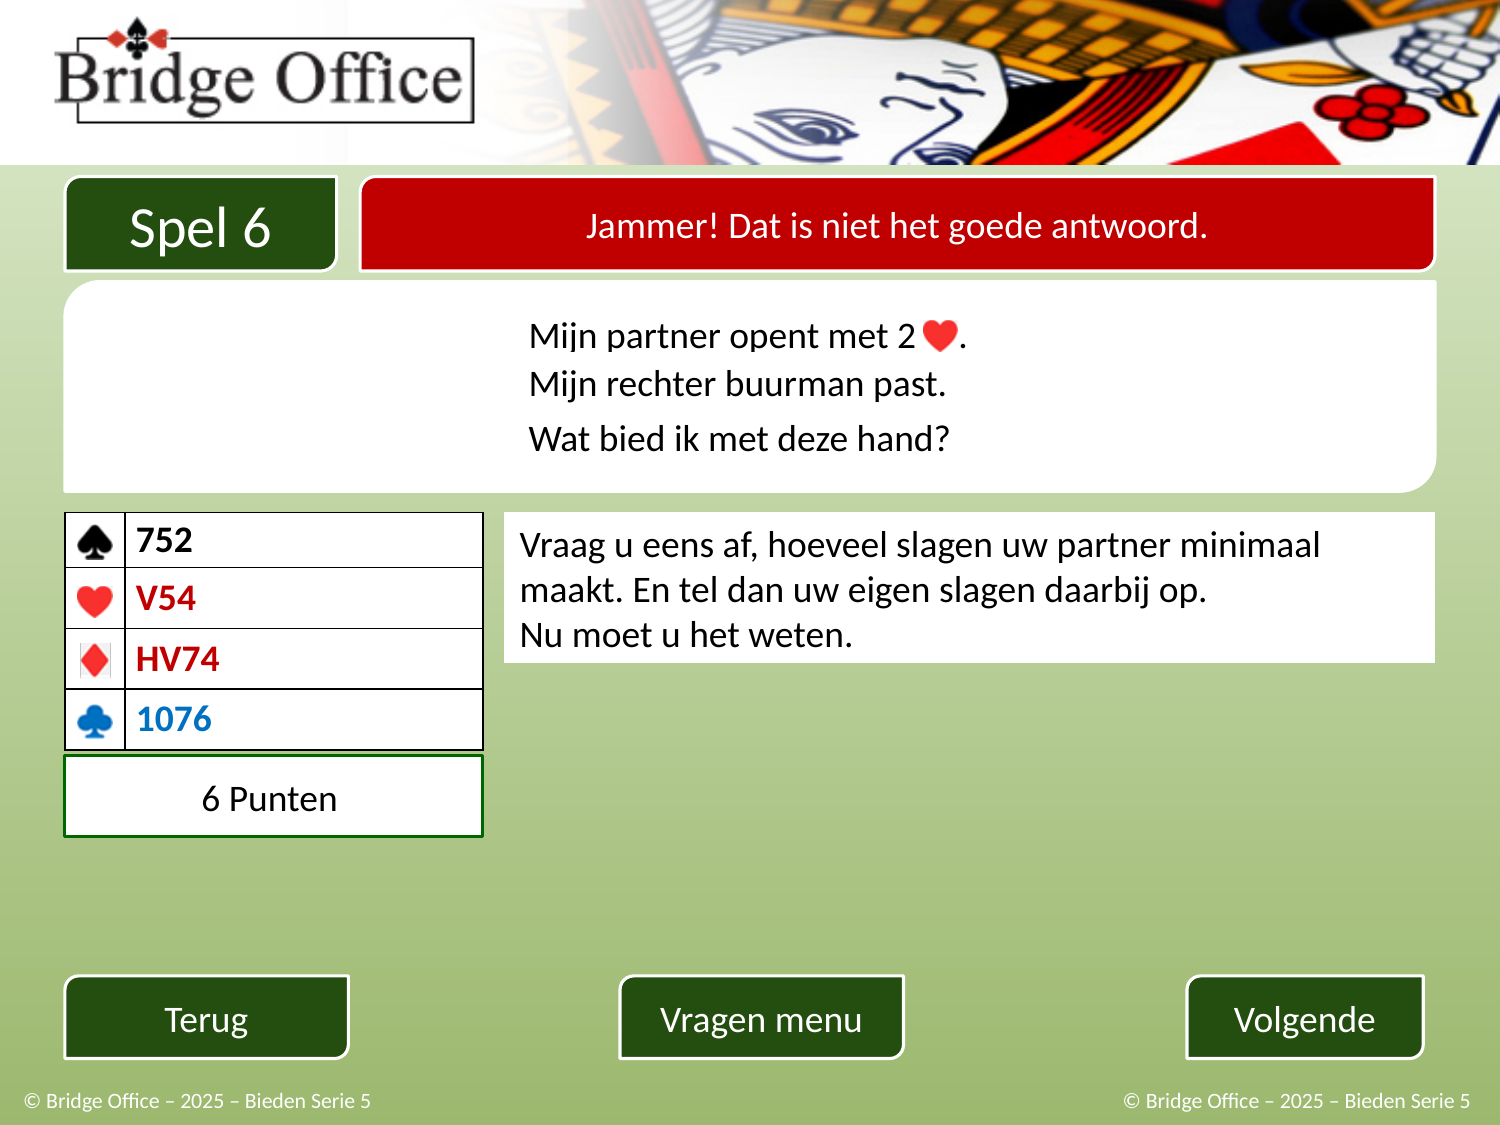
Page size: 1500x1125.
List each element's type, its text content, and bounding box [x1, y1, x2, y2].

text_box Volgende [1185, 974, 1425, 1061]
picture [77, 524, 114, 561]
text_box Spel 6 [63, 179, 339, 273]
text_box Mijn rechter buurman past. [513, 352, 987, 406]
text_box Jammer! Dat is niet het goede antwoord. [358, 179, 1437, 273]
text_box 6 Punten [63, 754, 484, 838]
text_box Vragen menu [618, 974, 906, 1061]
table_header 752 [126, 513, 482, 567]
picture [0, 0, 1500, 166]
text_box Mijn partner opent met 2 . [513, 303, 1022, 364]
text_box © Bridge Office – 2025 – Bieden Serie 5 [1107, 1079, 1500, 1121]
picture [77, 585, 114, 618]
text_box Wat bied ik met deze hand? [513, 406, 987, 467]
table_cell HV74 [126, 629, 482, 688]
picture [77, 703, 114, 740]
picture [922, 319, 959, 352]
text_box Terug [63, 974, 350, 1061]
text_box [63, 280, 1437, 493]
picture [77, 643, 114, 679]
text_box Vraag u eens af, hoeveel slagen uw partner minimaal maakt. En tel dan uw eigen slagen daarbij op. Nu moet u het weten. [504, 512, 1435, 663]
text_box © Bridge Office – 2025 – Bieden Serie 5 [8, 1079, 393, 1121]
table_cell [66, 629, 124, 688]
table_cell V54 [126, 568, 482, 628]
table_cell [66, 690, 124, 749]
table_cell 1076 [126, 690, 482, 749]
table_cell [66, 568, 124, 628]
table_header [66, 513, 124, 567]
